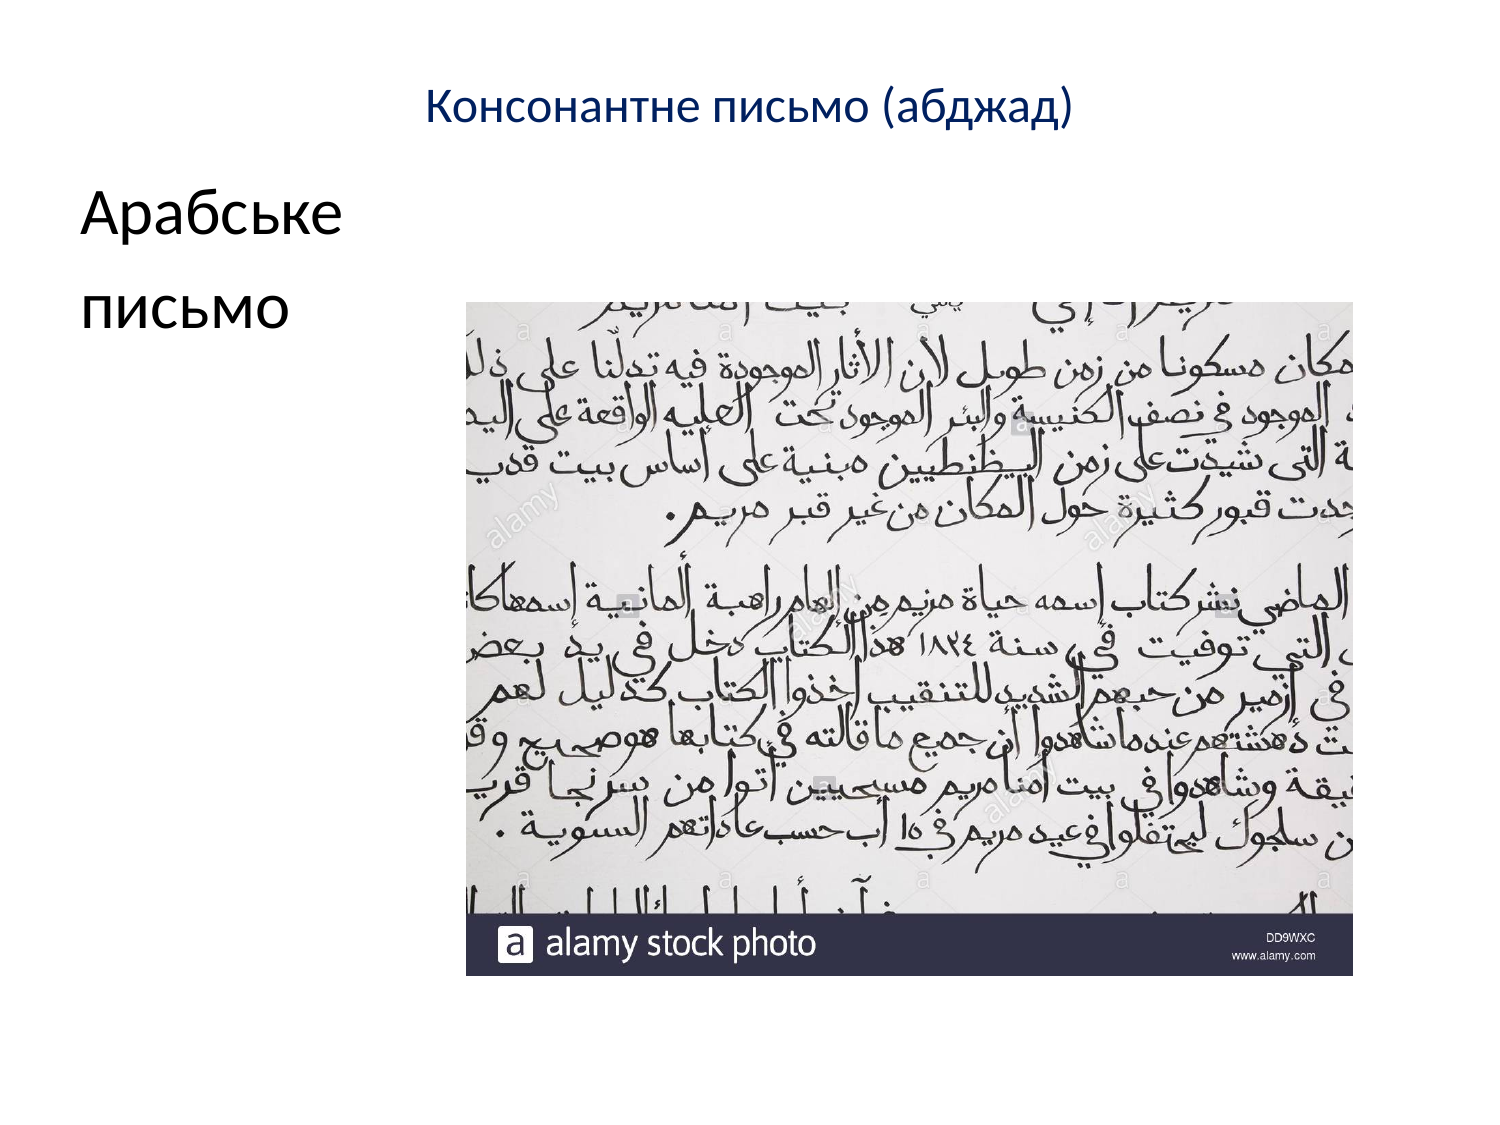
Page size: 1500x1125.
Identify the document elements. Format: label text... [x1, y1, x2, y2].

list Арабське письмо [64, 160, 1425, 1012]
picture [466, 302, 1353, 977]
title Консонантне письмо (абджад) [75, 45, 1425, 160]
